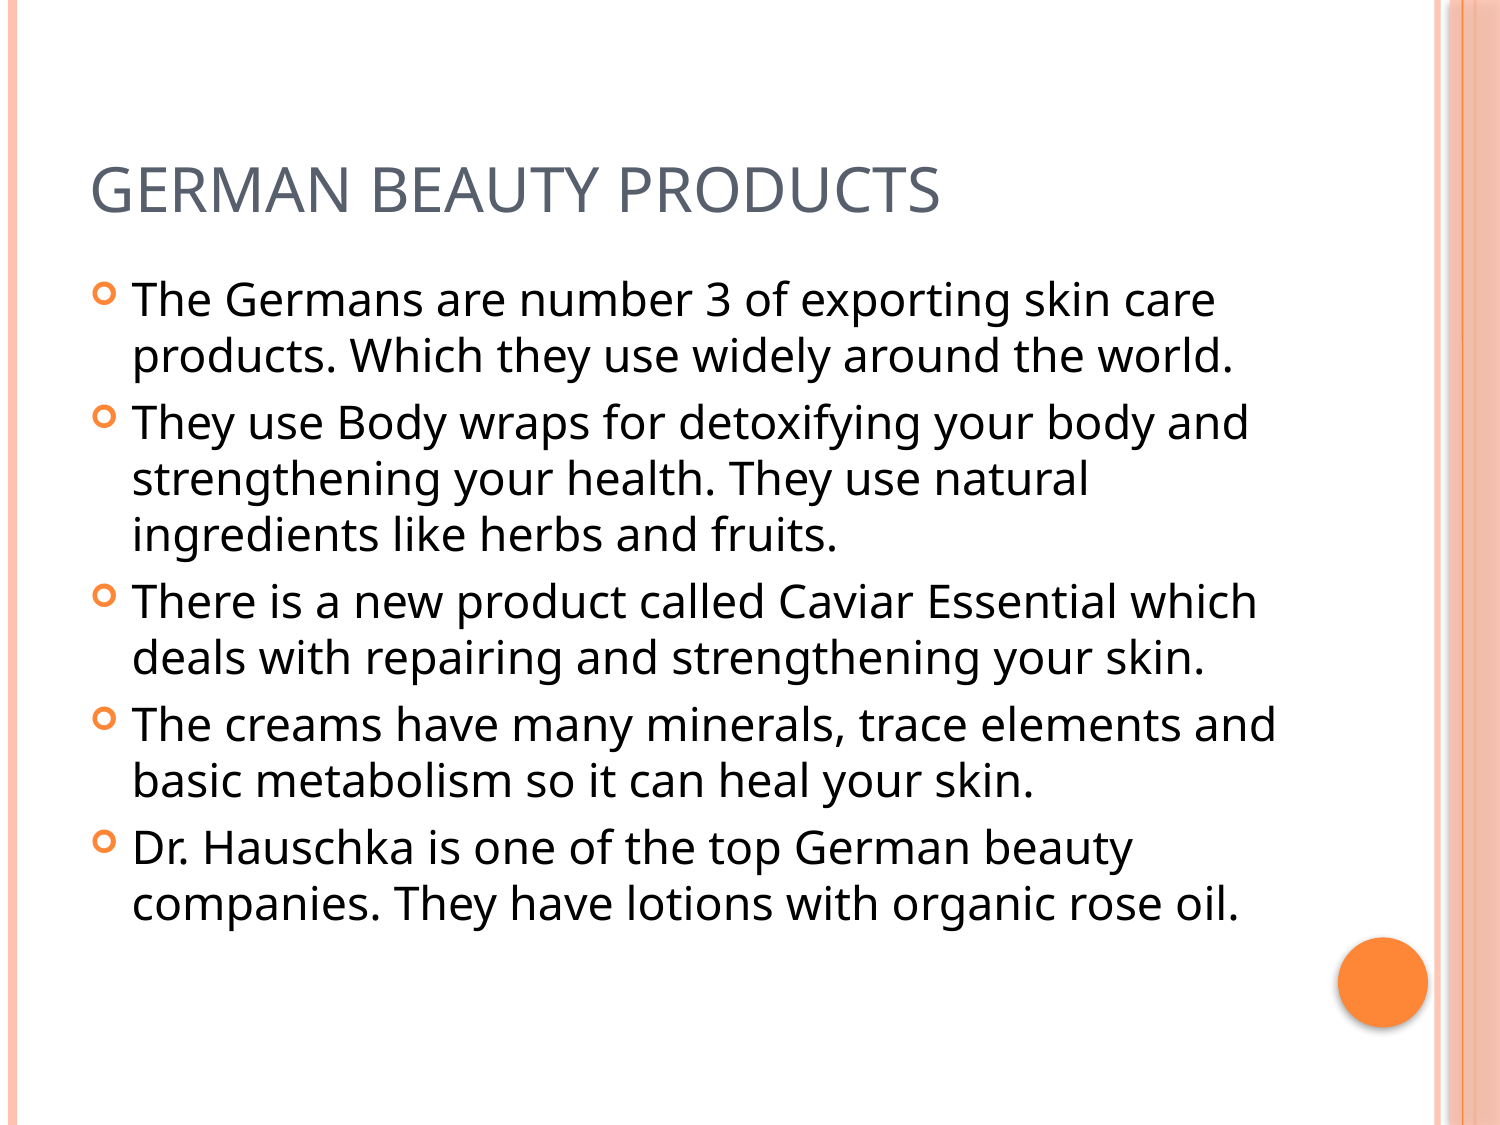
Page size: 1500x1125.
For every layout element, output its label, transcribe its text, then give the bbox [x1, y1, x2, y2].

list The Germans are number 3 of exporting skin care products. Which they use widely around the world. They use Body wraps for detoxifying your body and strengthening your health. They use natural ingredients like herbs and fruits. There is a new product called Caviar Essential which deals with repairing and strengthening your skin. The creams have many minerals, trace elements and basic metabolism so it can heal your skin. Dr. Hauschka is one of the top German beauty companies. They have lotions with organic rose oil. [75, 262, 1300, 1062]
title German Beauty Products [75, 45, 1300, 233]
